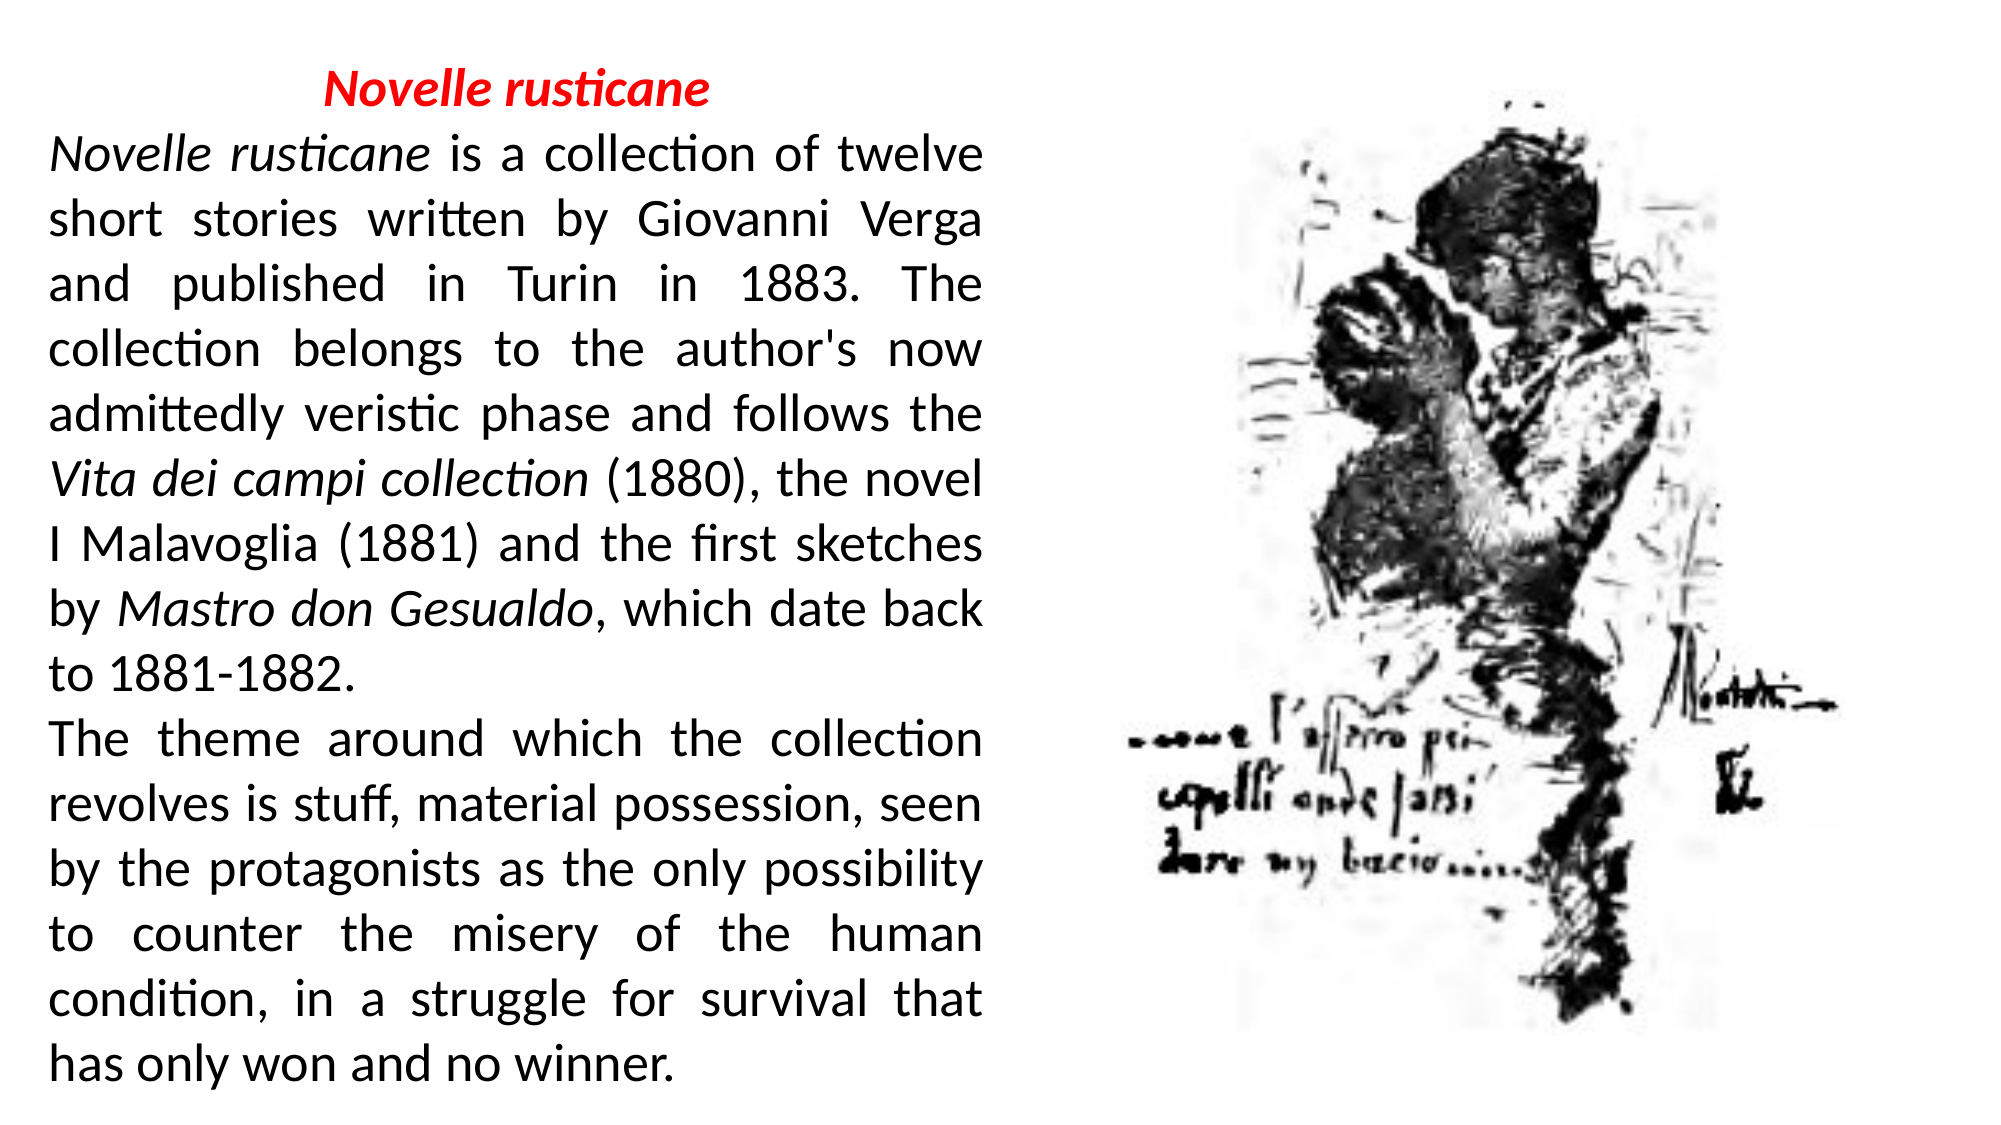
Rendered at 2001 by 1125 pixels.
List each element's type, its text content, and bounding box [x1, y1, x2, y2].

text_box Novelle rusticane Novelle rusticane is a collection of twelve short stories written by Giovanni Verga and published in Turin in 1883. The collection belongs to the author's now admittedly veristic phase and follows the Vita dei campi collection (1880), the novel I Malavoglia (1881) and the first sketches by Mastro don Gesualdo, which date back to 1881-1882. The theme around which the collection revolves is stuff, material possession, seen by the protagonists as the only possibility to counter the misery of the human condition, in a struggle for survival that has only won and no winner. [34, 45, 1000, 1100]
picture [1120, 89, 1846, 1036]
